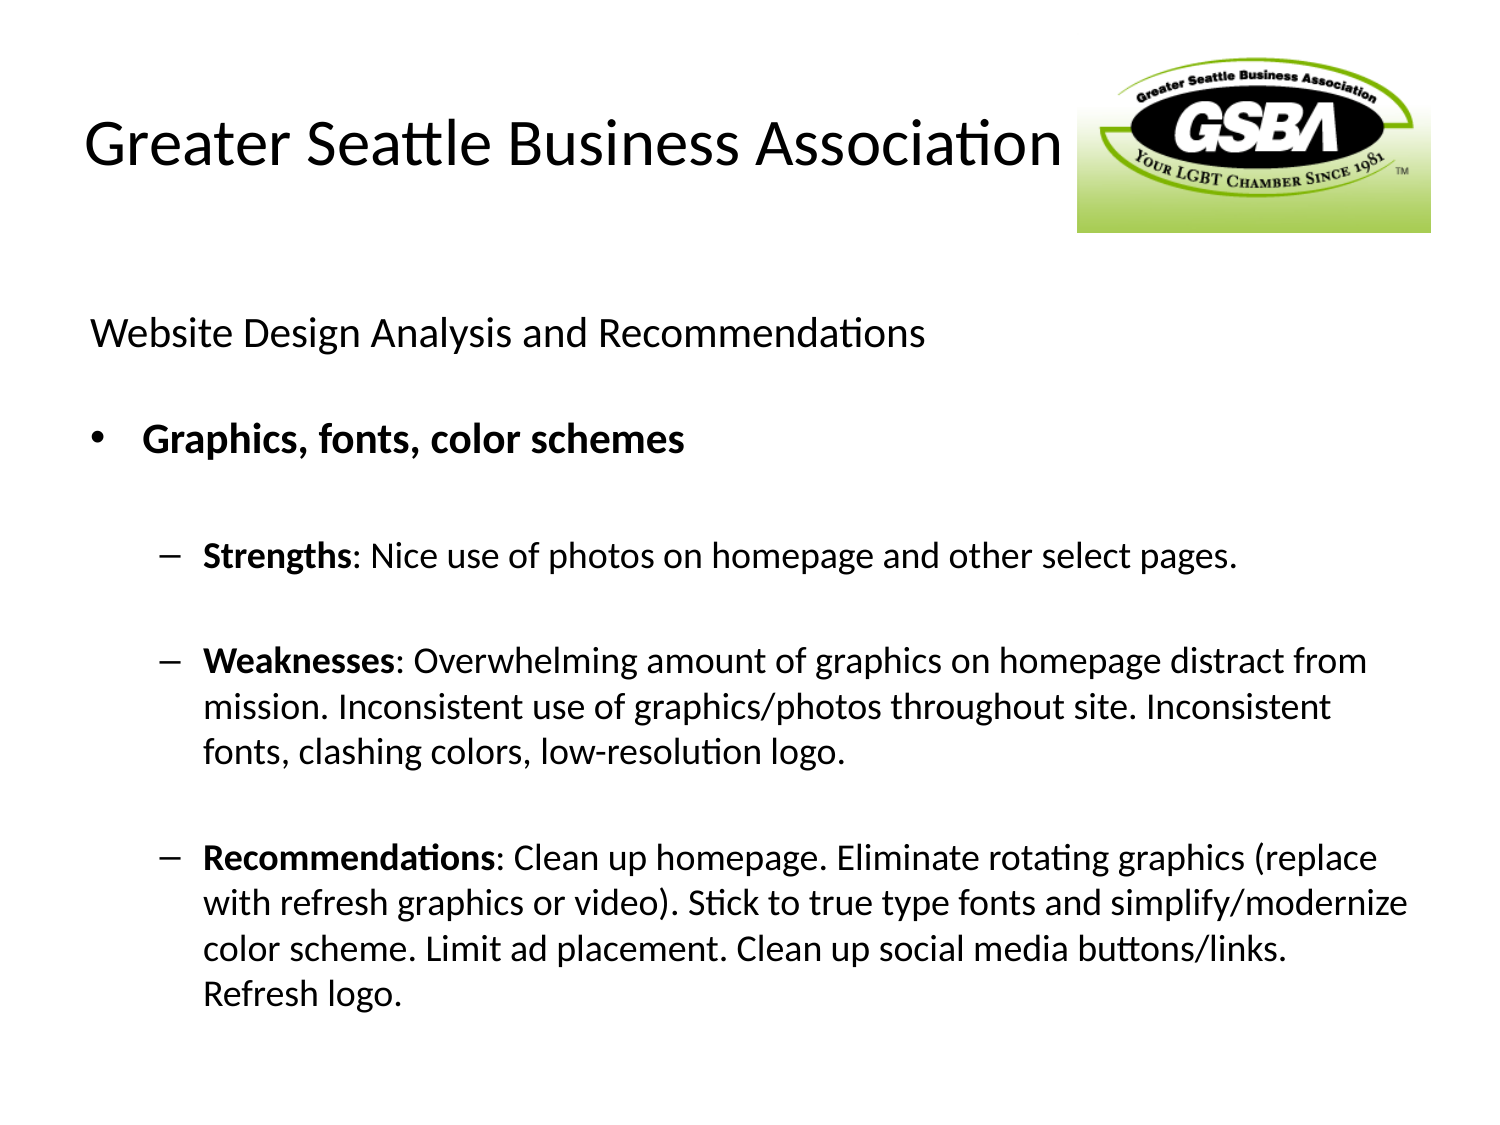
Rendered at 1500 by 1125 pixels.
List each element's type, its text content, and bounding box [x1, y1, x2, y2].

picture [1077, 32, 1431, 233]
list Website Design Analysis and Recommendations Graphics, fonts, color schemes Strengths: Nice use of photos on homepage and other select pages. Weaknesses: Overwhelming amount of graphics on homepage distract from mission. Inconsistent use of graphics/photos throughout site. Inconsistent fonts, clashing colors, low-resolution logo. Recommendations: Clean up homepage. Eliminate rotating graphics (replace with refresh graphics or video). Stick to true type fonts and simplify/modernize color scheme. Limit ad placement. Clean up social media buttons/links. Refresh logo. [75, 296, 1425, 1027]
title Greater Seattle Business Association [69, 45, 1072, 233]
